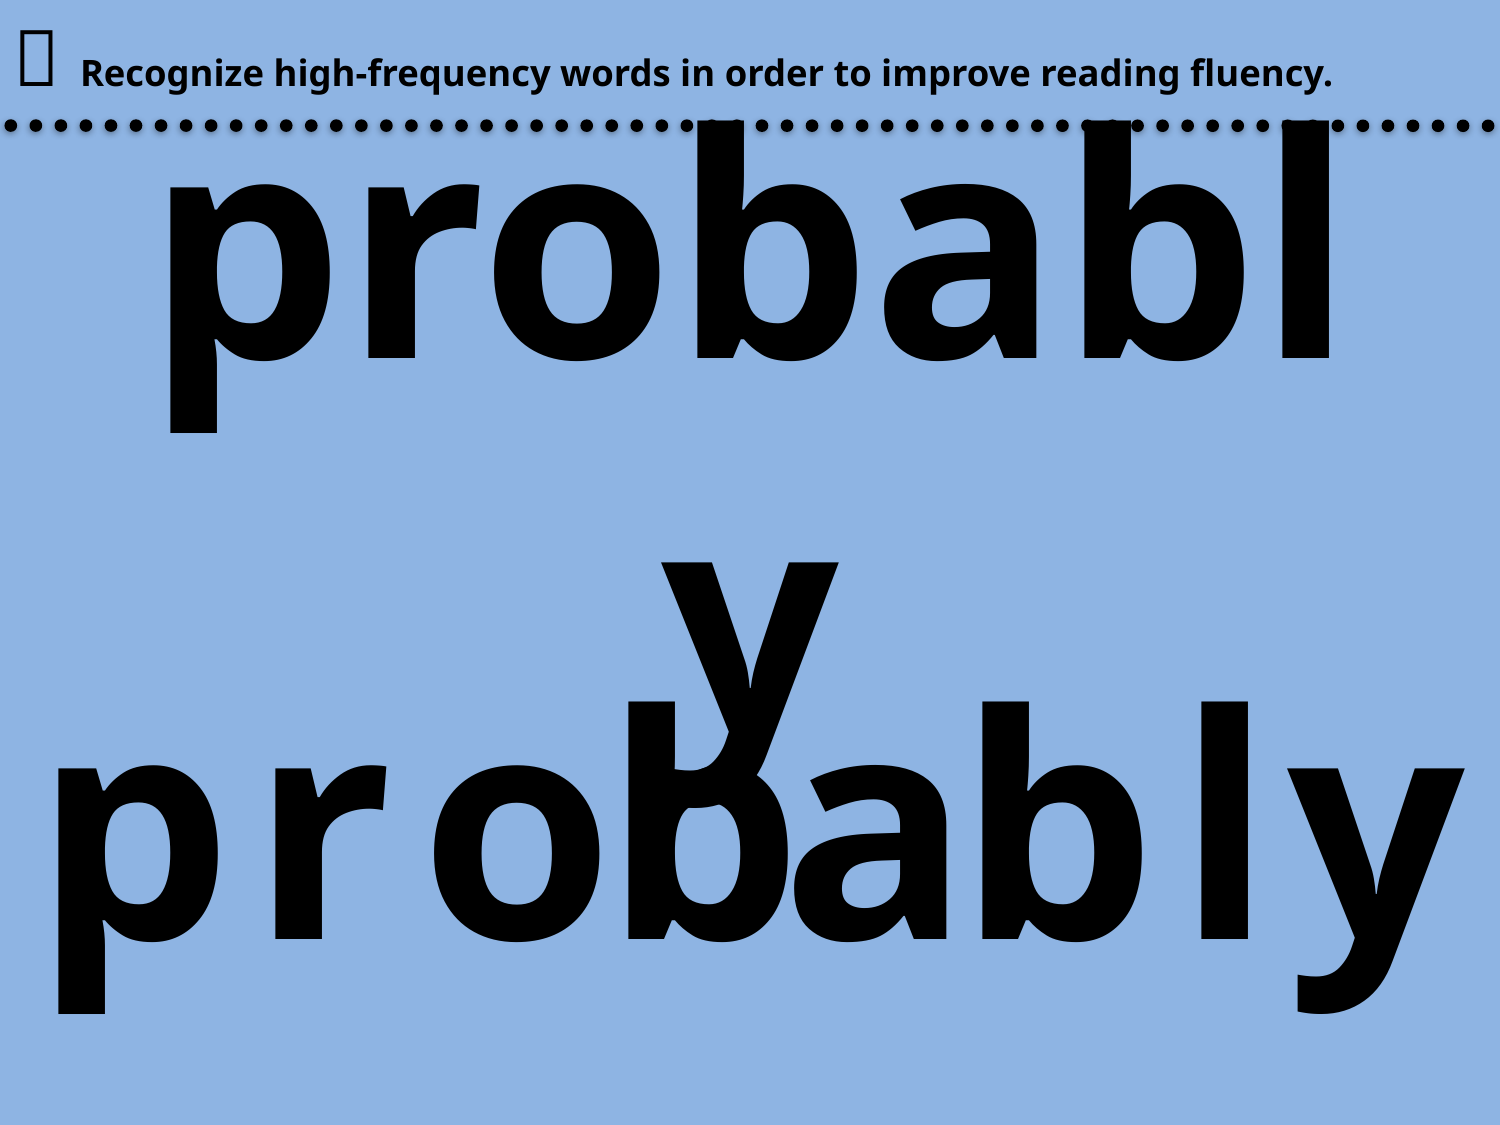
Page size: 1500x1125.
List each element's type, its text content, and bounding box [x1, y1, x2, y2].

text_box r [199, 694, 375, 936]
title probably [112, 300, 1388, 542]
text_box y [1254, 694, 1500, 936]
text_box  Recognize high-frequency words in order to improve reading fluency. [0, 0, 1500, 109]
text_box a [753, 694, 935, 936]
text_box p [11, 694, 199, 936]
text_box l [1102, 694, 1254, 936]
text_box b [580, 694, 753, 936]
text_box o [375, 694, 580, 936]
text_box b [935, 694, 1102, 936]
